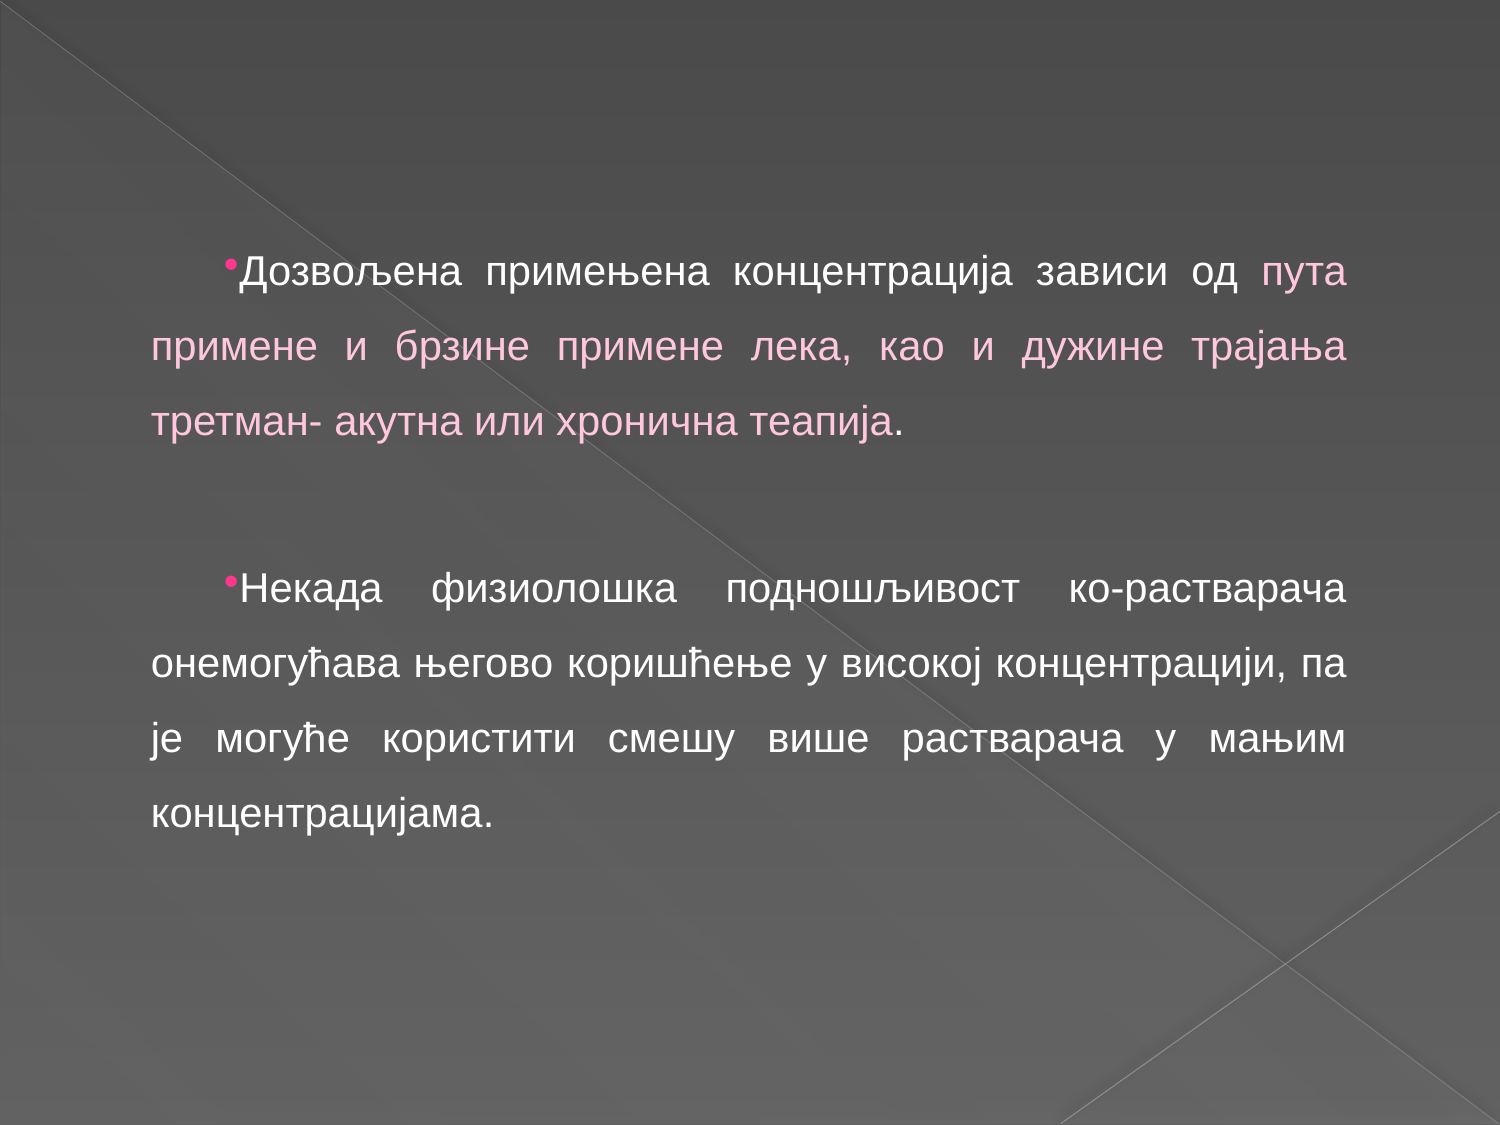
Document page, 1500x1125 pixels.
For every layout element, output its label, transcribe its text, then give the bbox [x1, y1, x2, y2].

list Дозвољена примењена концентрација зависи од пута примене и брзине примене лека, као и дужине трајања третман- акутна или хронична теапија. Некада физиолошка подношљивост ко-растварача онемогућава његово коришћење у високој концентрацији, па је могуће користити смешу више растварача у мањим концентрацијама. [62, 157, 1362, 991]
